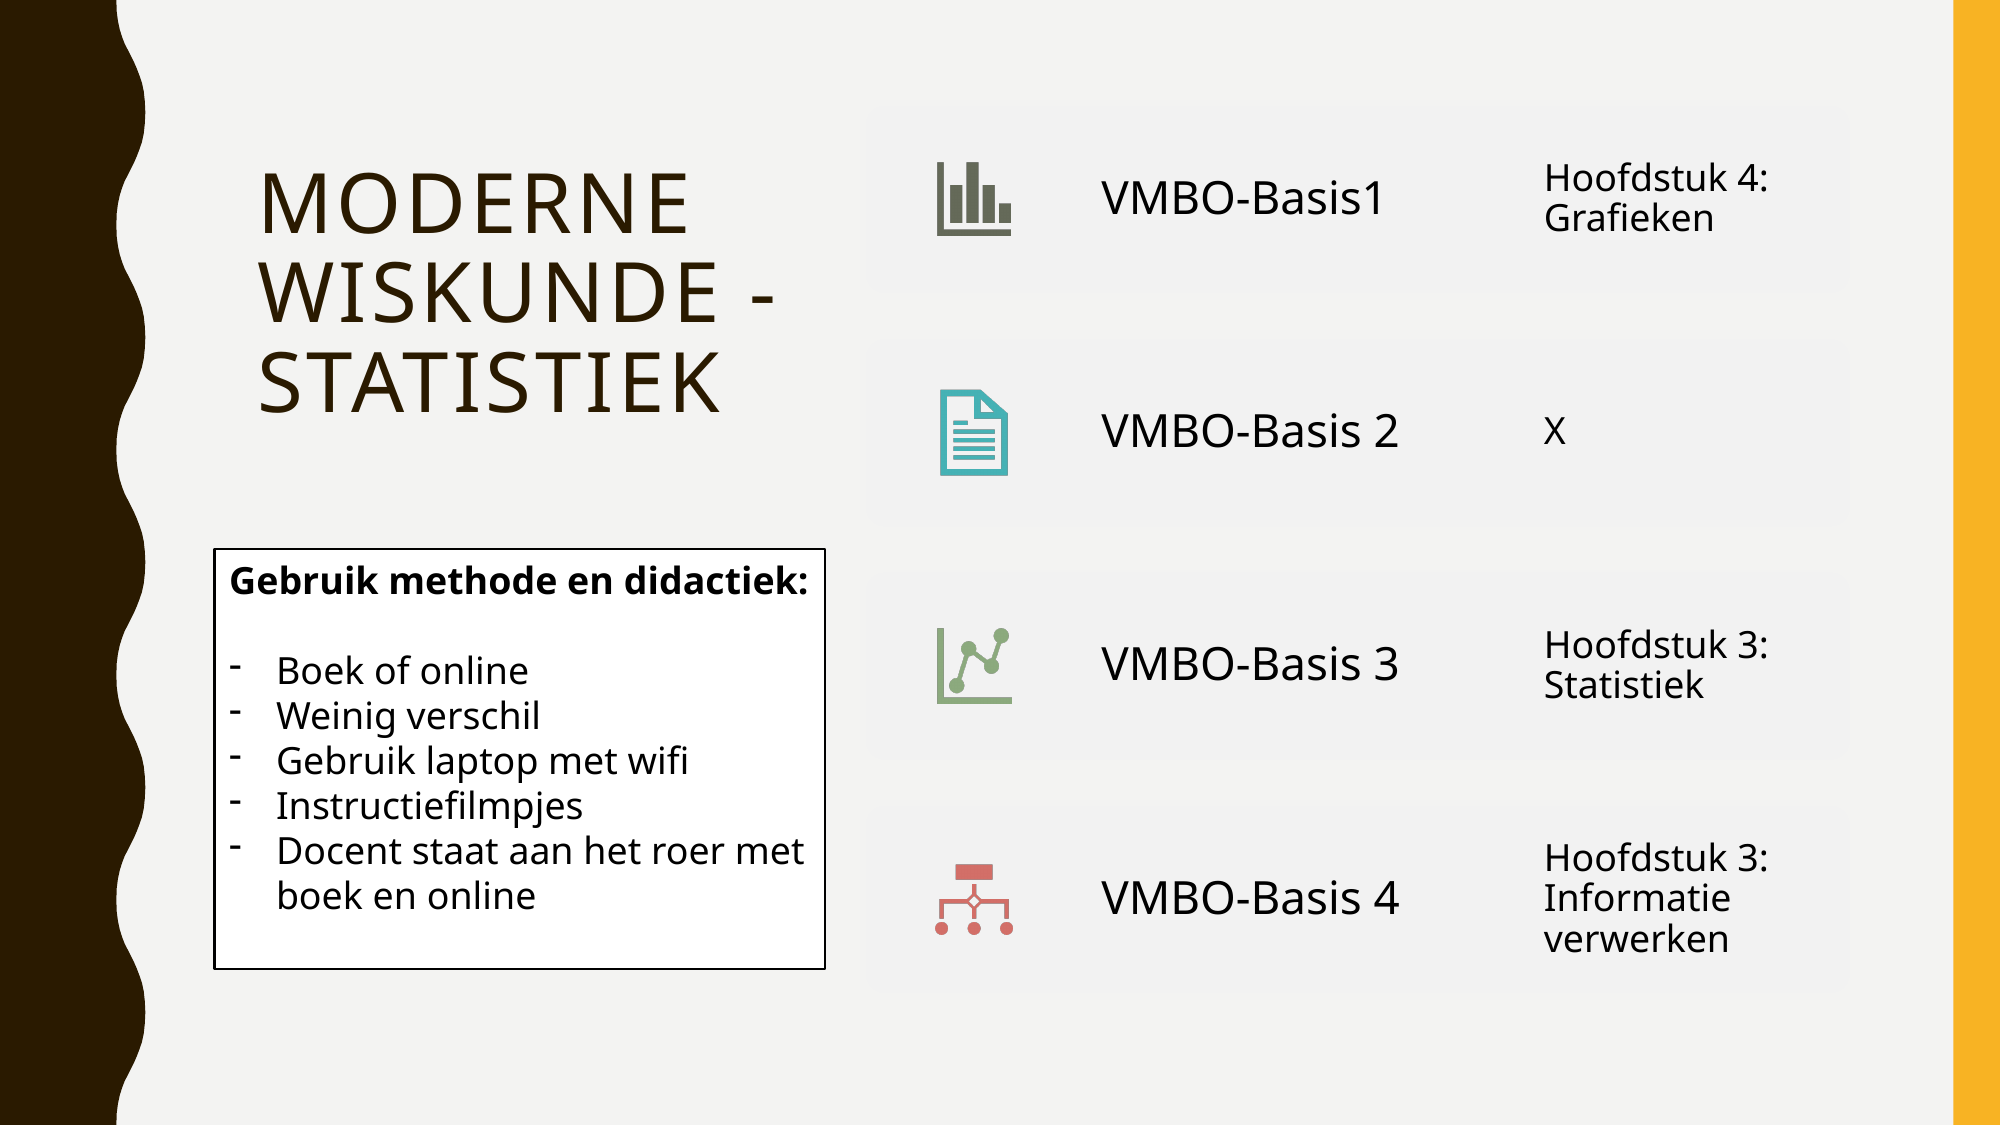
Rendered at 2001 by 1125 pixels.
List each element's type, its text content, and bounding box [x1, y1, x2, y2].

text_box Gebruik methode en didactiek: Boek of online Weinig verschil Gebruik laptop met wifi Instructiefilmpjes Docent staat aan het roer met boek en online [213, 548, 826, 970]
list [866, 105, 1850, 993]
title Moderne wiskunde - Statistiek [242, 105, 798, 487]
